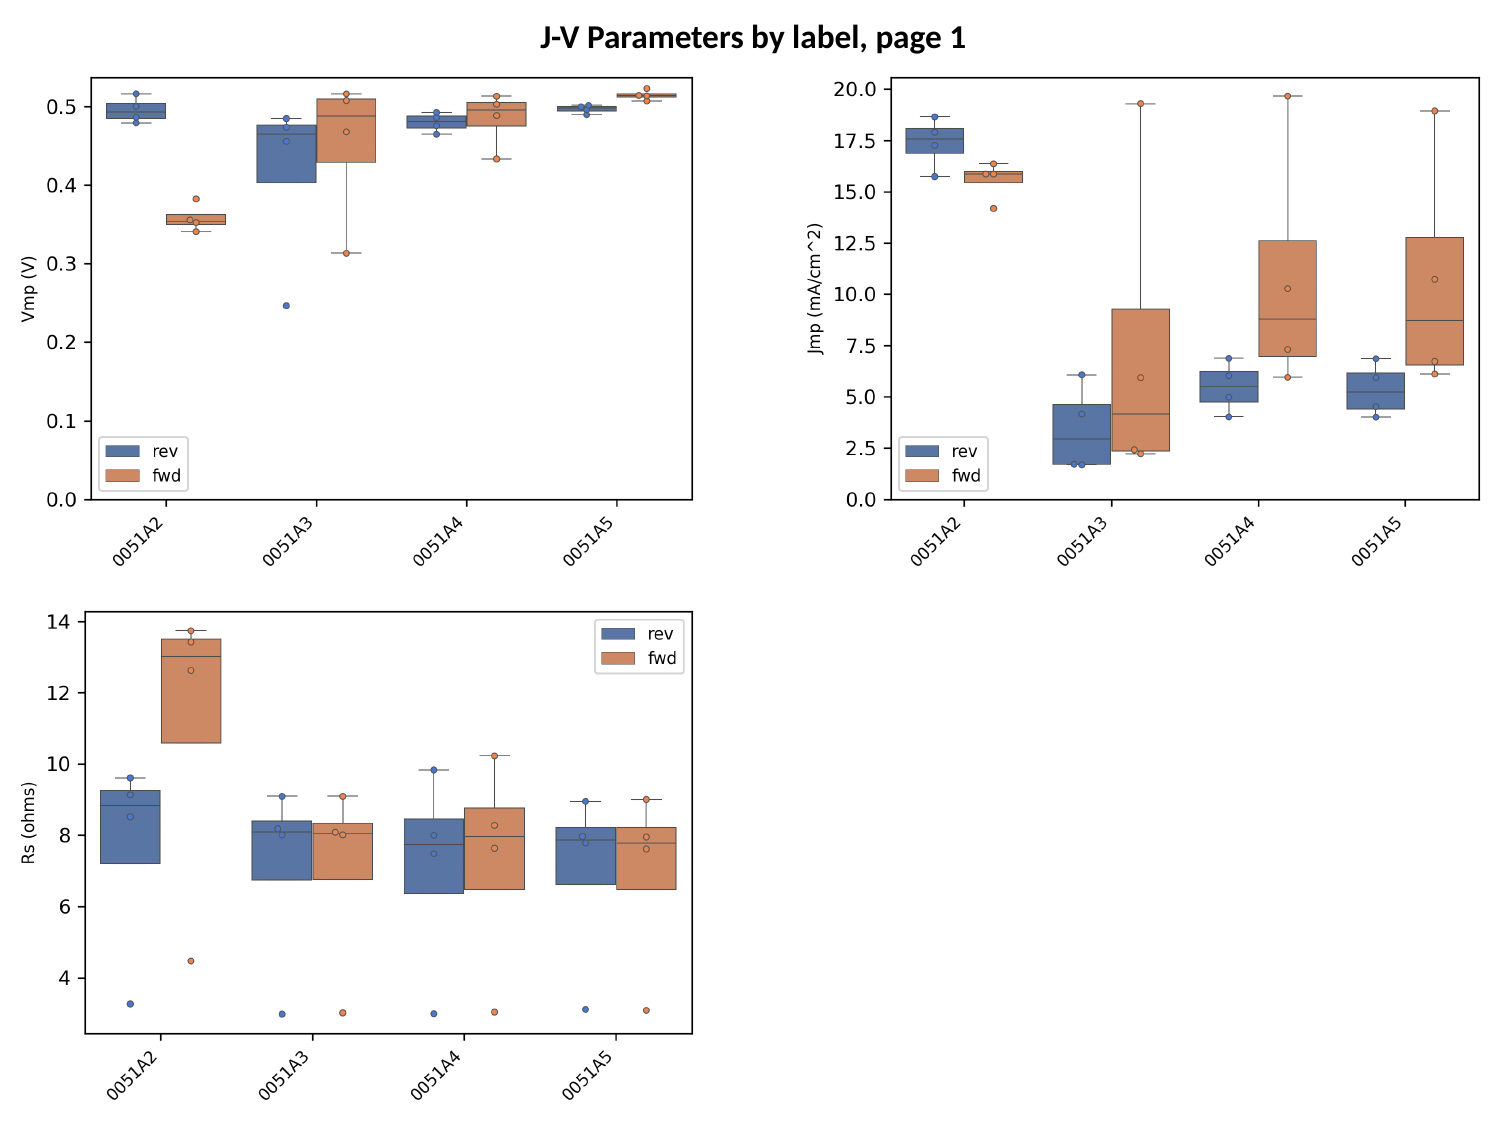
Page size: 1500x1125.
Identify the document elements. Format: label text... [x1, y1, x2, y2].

picture [787, 56, 1500, 591]
title J-V Parameters by label, page 1 [0, 0, 1500, 75]
picture [0, 56, 713, 1125]
